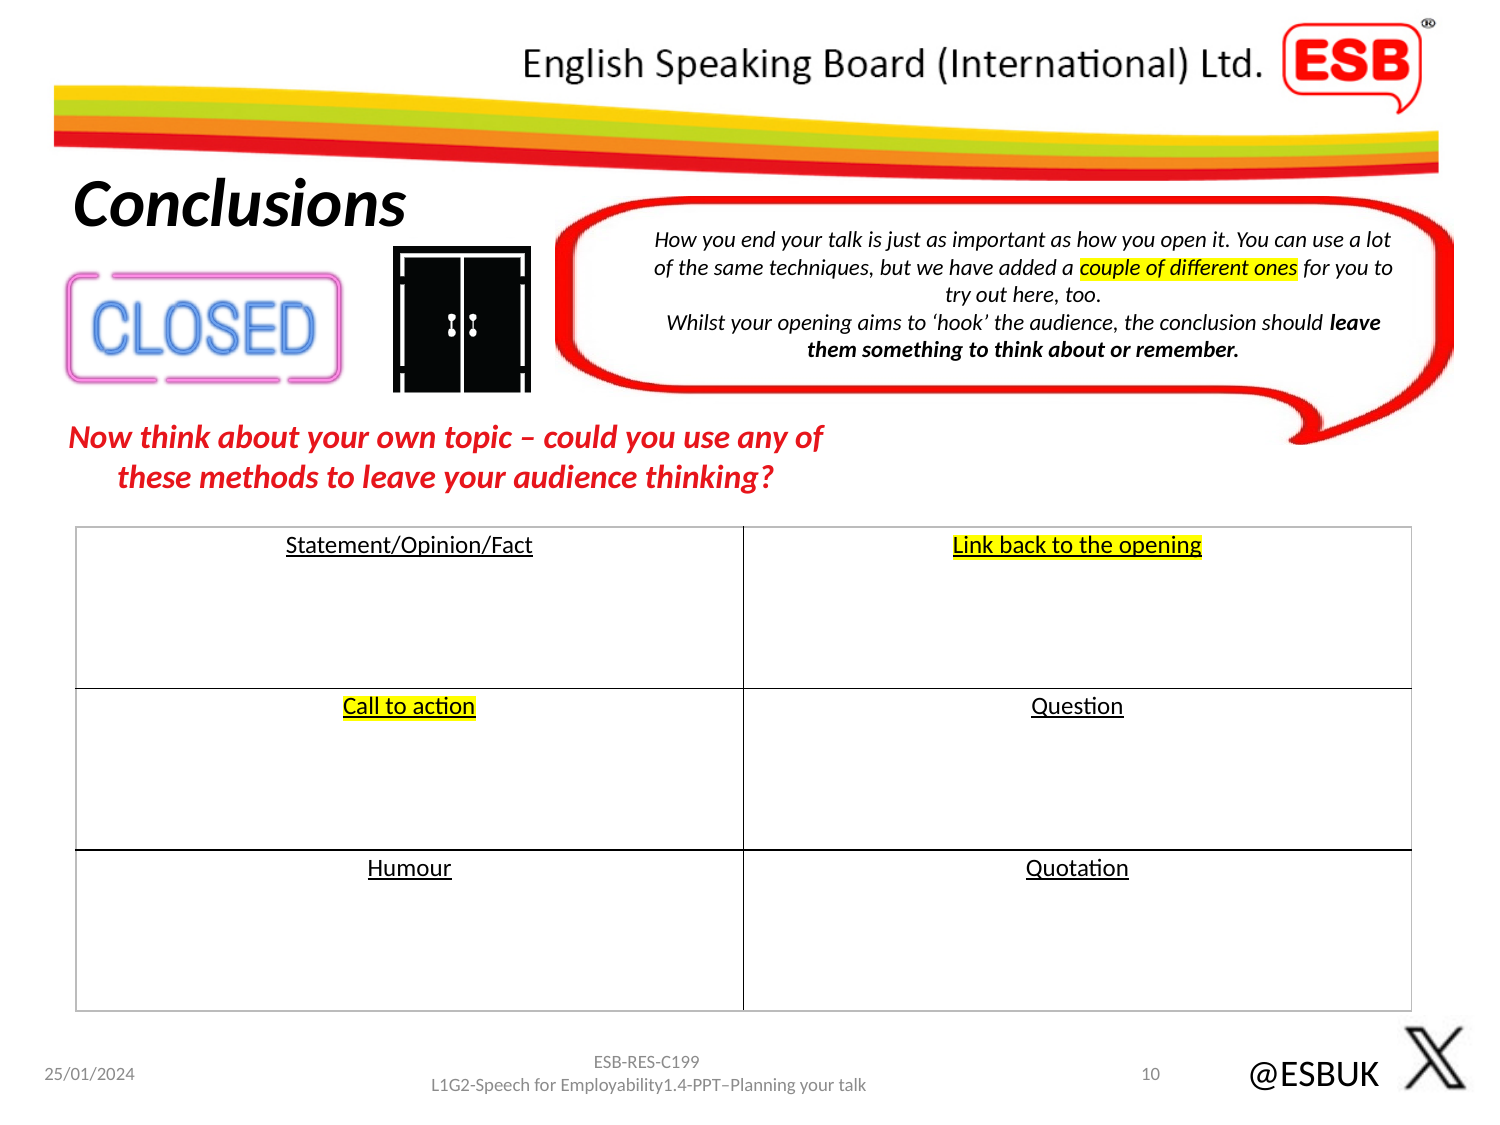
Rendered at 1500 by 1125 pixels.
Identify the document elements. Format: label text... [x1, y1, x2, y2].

table_cell Quotation [744, 851, 1411, 1010]
text_box Now think about your own topic – could you use any of these methods to leave your audience thinking? [47, 407, 845, 503]
table_cell Question [744, 689, 1411, 849]
picture [0, 0, 1500, 189]
picture [46, 263, 367, 396]
picture [1397, 1015, 1478, 1102]
table_cell Call to action [77, 689, 743, 849]
slide_number 10 [930, 1042, 1176, 1103]
picture [384, 237, 538, 407]
footer ESB-RES-C199 L1G2-Speech for Employability1.4-PPT–Planning your talk [395, 1042, 902, 1103]
table_header Link back to the opening [744, 528, 1411, 688]
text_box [555, 196, 1454, 445]
table_header Statement/Opinion/Fact [77, 528, 743, 688]
table_cell Humour [77, 851, 743, 1010]
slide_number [29, 1042, 367, 1103]
text_box Conclusions [58, 137, 1353, 279]
